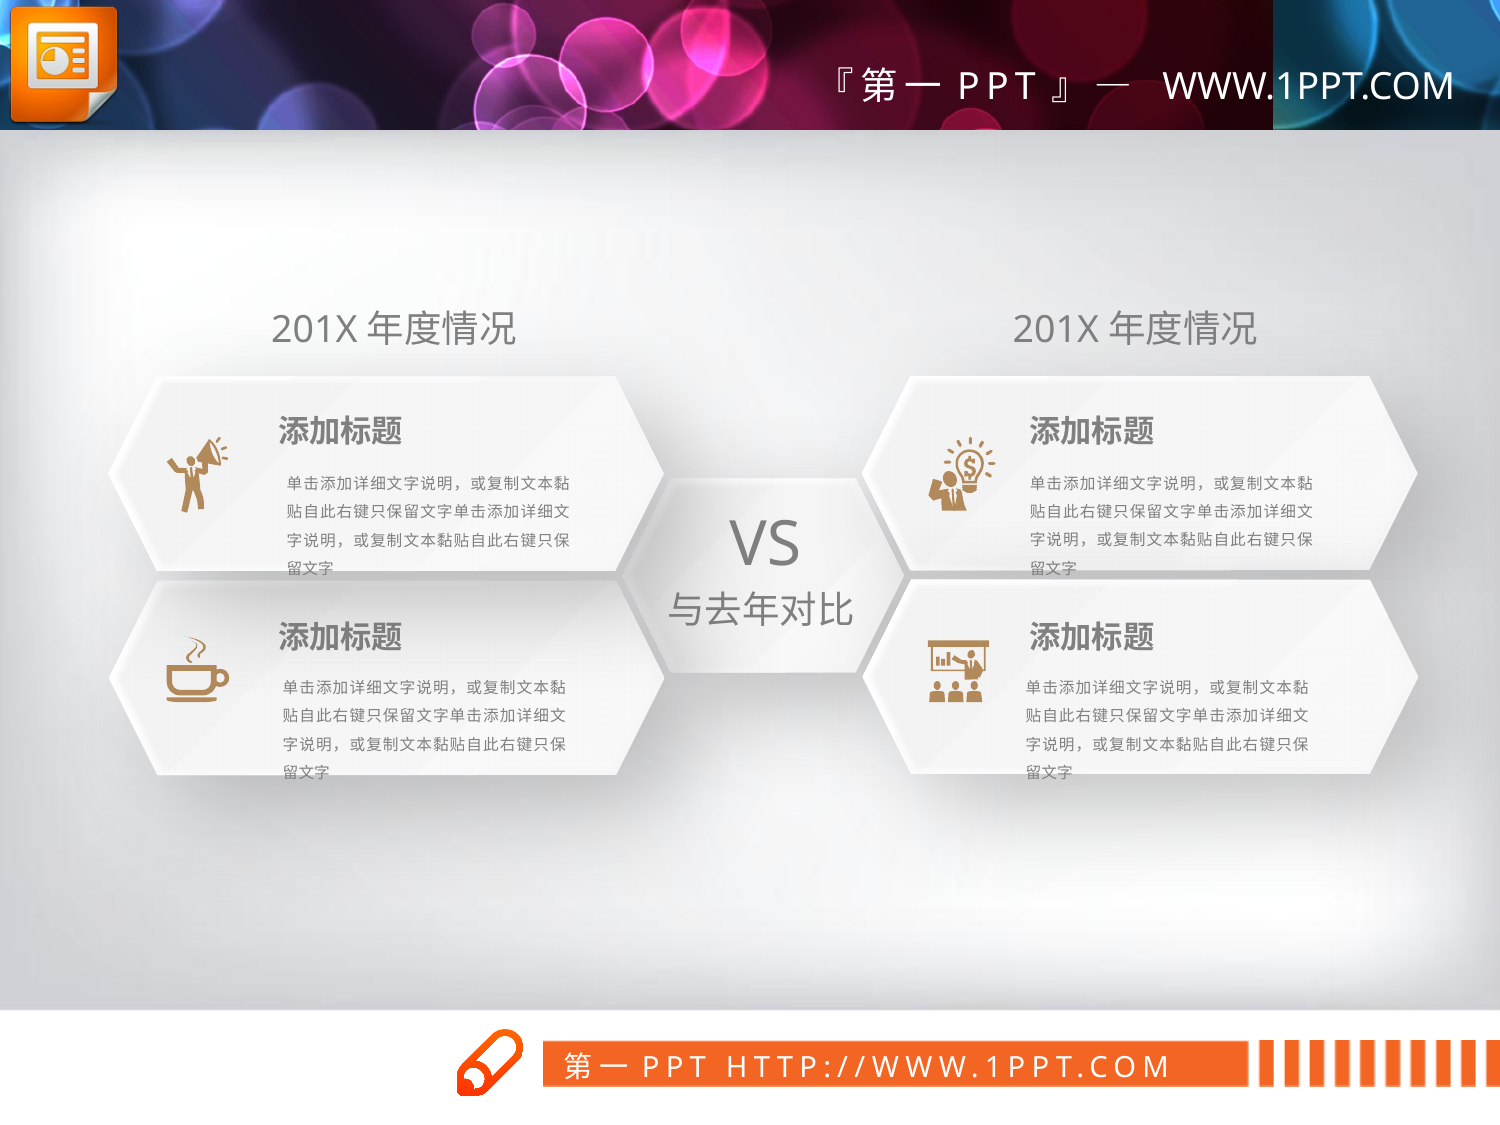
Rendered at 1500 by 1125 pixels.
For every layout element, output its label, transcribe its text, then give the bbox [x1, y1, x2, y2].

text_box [107, 376, 665, 572]
text_box 201X年度情况 [996, 297, 1275, 354]
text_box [862, 579, 1419, 775]
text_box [108, 580, 665, 776]
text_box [665, 478, 860, 673]
text_box 201X年度情况 [243, 297, 545, 354]
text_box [861, 375, 1418, 571]
picture [0, 0, 1500, 1012]
picture [543, 1040, 1500, 1087]
